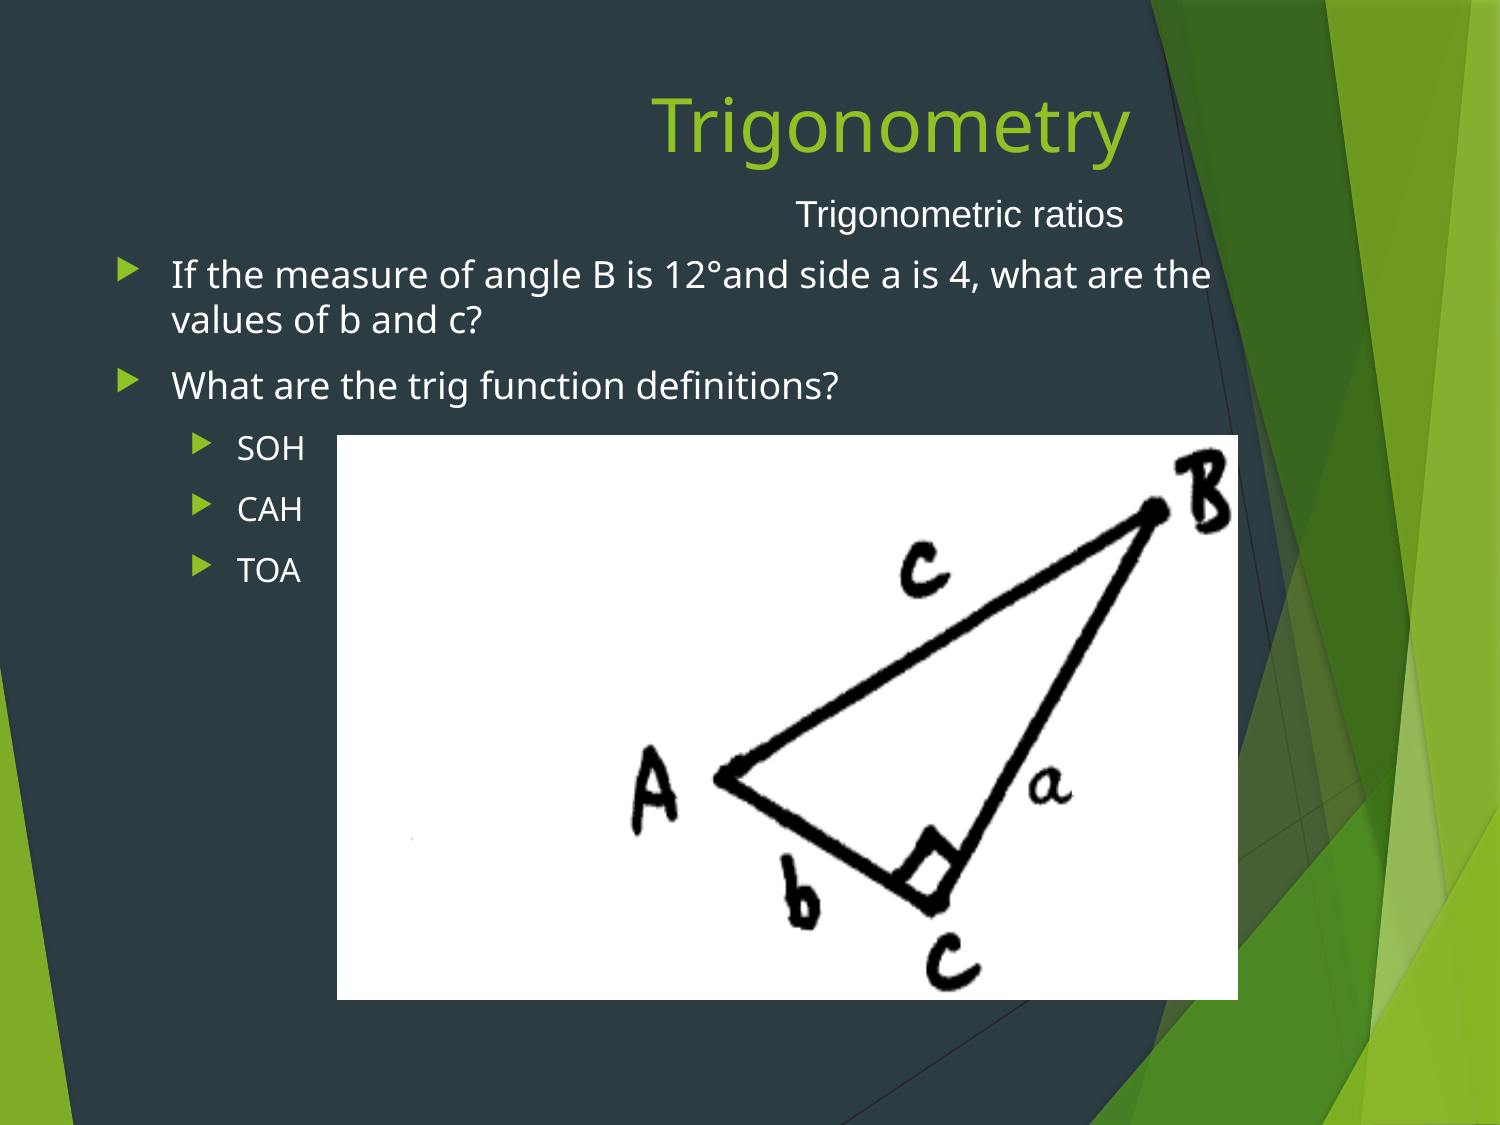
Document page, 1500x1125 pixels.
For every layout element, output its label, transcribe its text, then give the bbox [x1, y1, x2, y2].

title Trigonometry [105, 70, 1147, 183]
text_box Trigonometric ratios [780, 182, 1140, 243]
list If the measure of angle B is 12°and side a is 4, what are the values of b and c? What are the trig function definitions? SOH CAH TOA [99, 243, 1300, 375]
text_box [336, 434, 1238, 1001]
